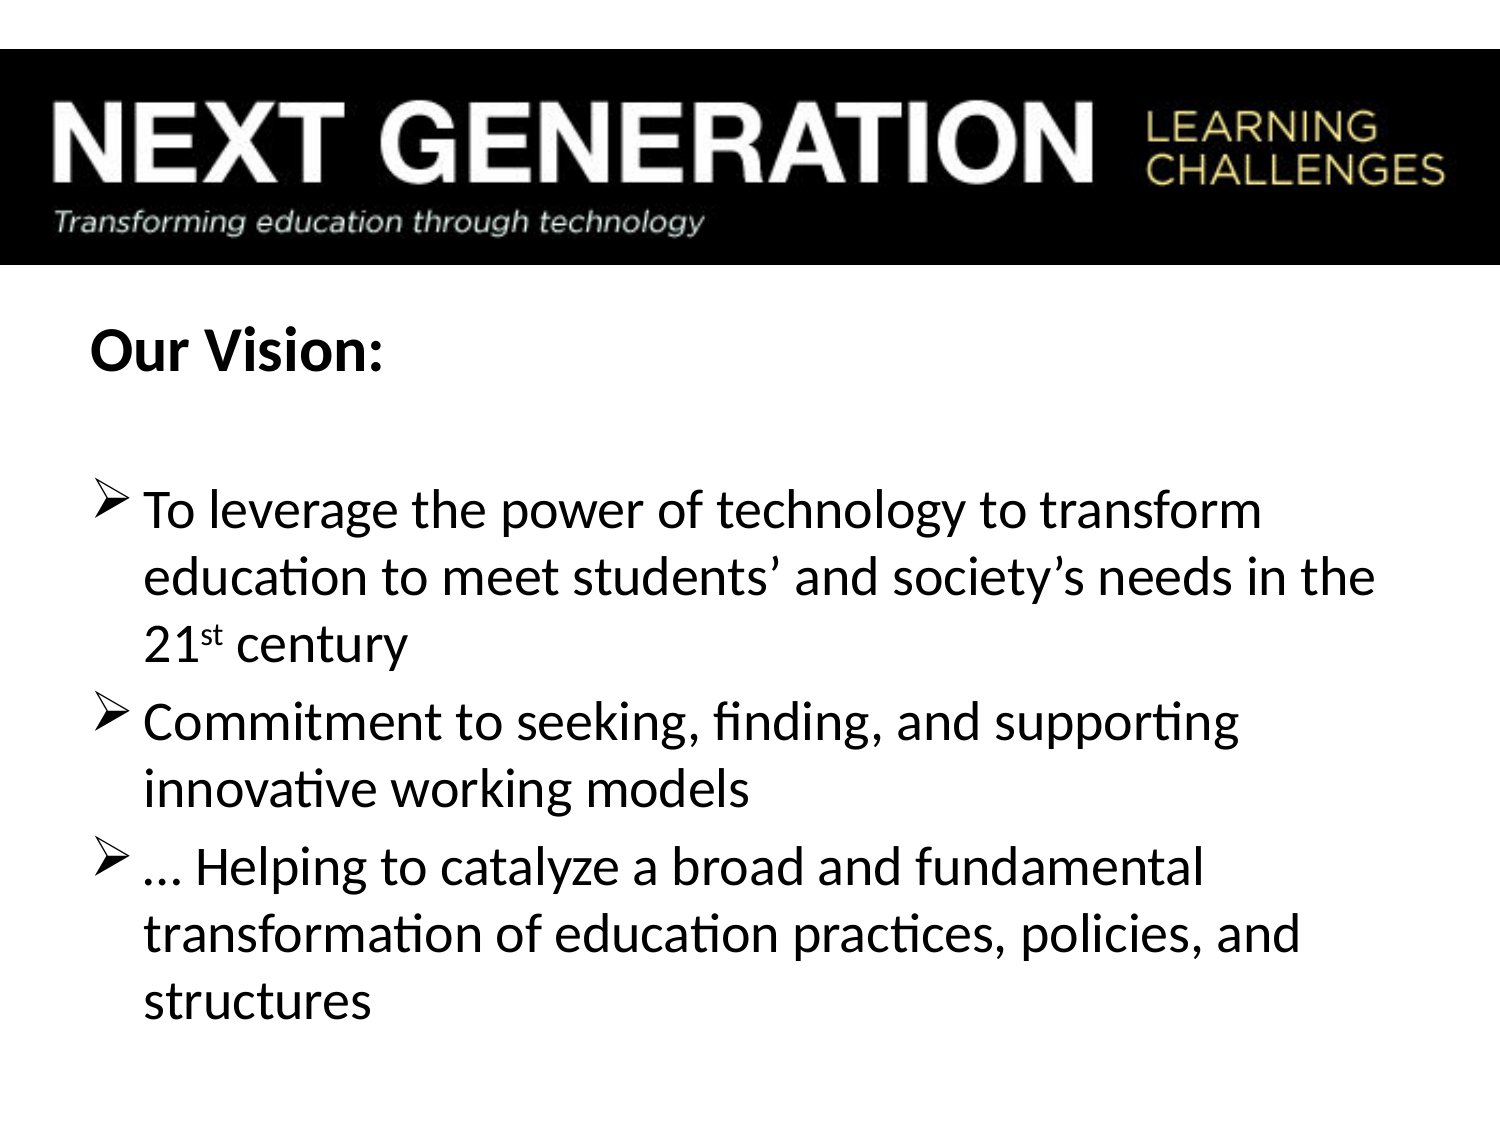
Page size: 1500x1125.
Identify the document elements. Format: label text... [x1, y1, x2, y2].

list Our Vision: To leverage the power of technology to transform education to meet students’ and society’s needs in the 21st century Commitment to seeking, finding, and supporting innovative working models … Helping to catalyze a broad and fundamental transformation of education practices, policies, and structures [75, 299, 1425, 1043]
picture [0, 49, 1500, 265]
